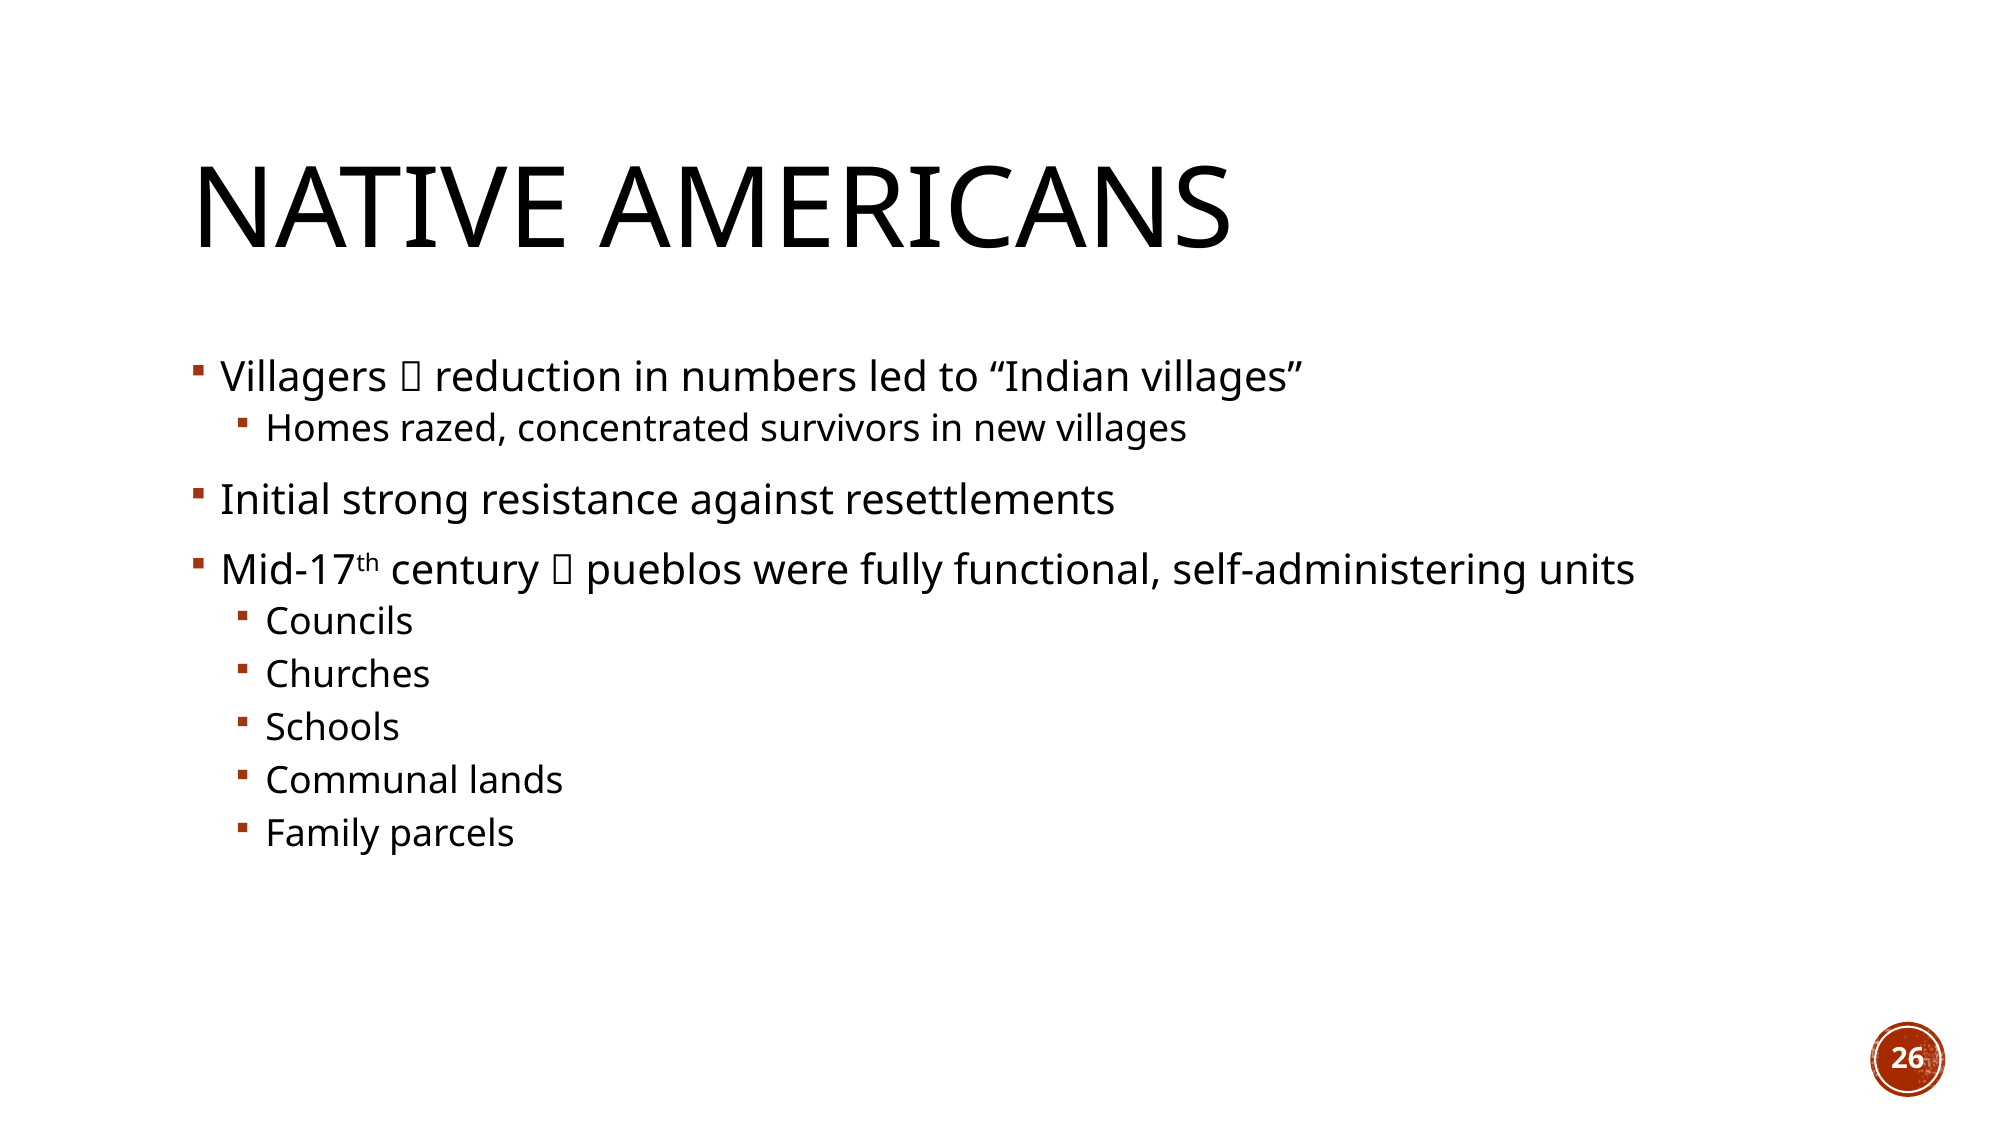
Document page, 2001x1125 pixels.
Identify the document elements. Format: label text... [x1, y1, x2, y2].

title Native Americans [175, 79, 1826, 344]
list Villagers  reduction in numbers led to “Indian villages” Homes razed, concentrated survivors in new villages Initial strong resistance against resettlements Mid-17th century  pueblos were fully functional, self-administering units Councils Churches Schools Communal lands Family parcels [175, 348, 1826, 1013]
slide_number 26 [1855, 1028, 1961, 1089]
